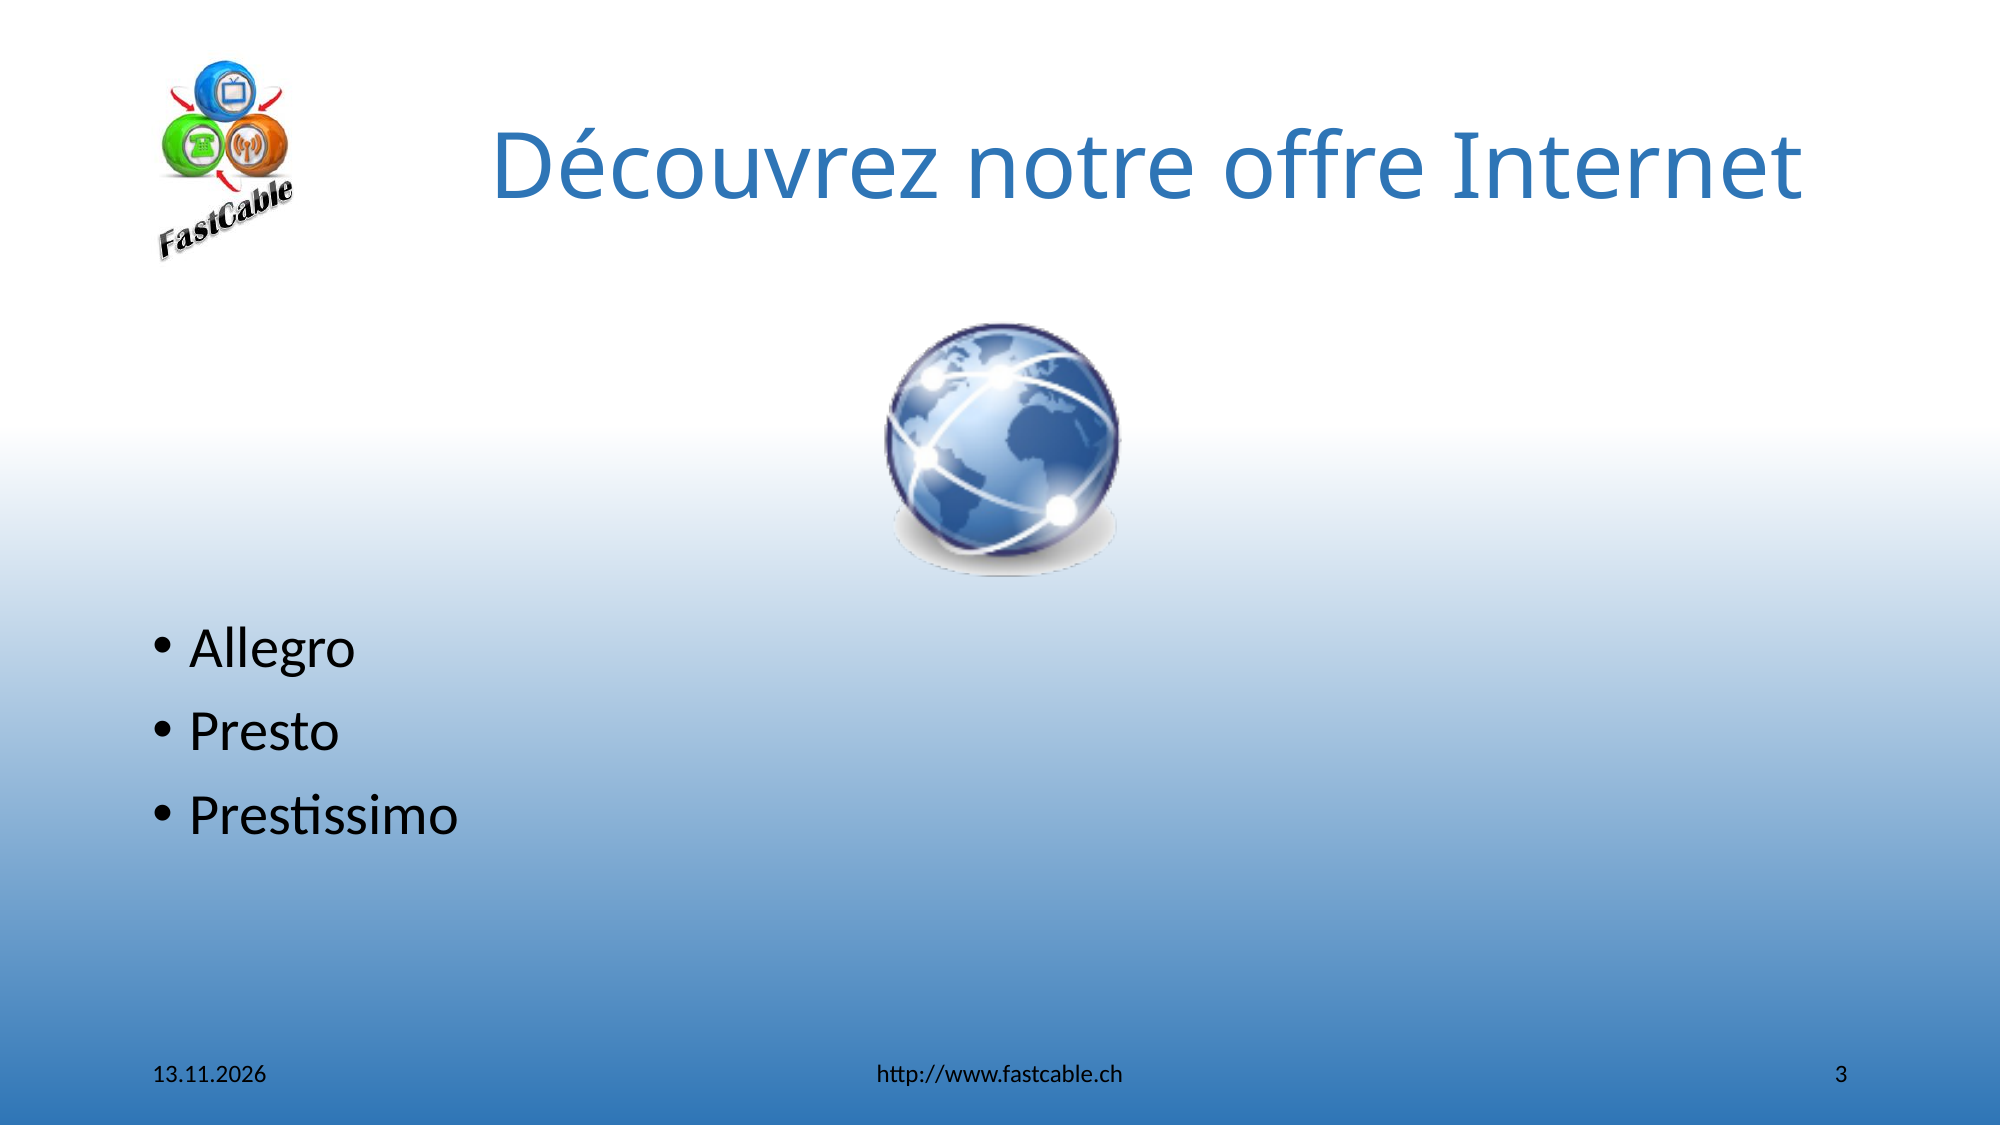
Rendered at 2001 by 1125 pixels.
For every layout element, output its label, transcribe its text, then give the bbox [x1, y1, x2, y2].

list Allegro Presto Prestissimo [137, 609, 1863, 938]
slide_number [137, 1042, 588, 1103]
picture [137, 50, 314, 270]
slide_number 3 [1412, 1042, 1863, 1103]
title Découvrez notre offre Internet [474, 59, 1863, 278]
picture [859, 303, 1141, 584]
footer http://www.fastcable.ch [662, 1042, 1338, 1103]
